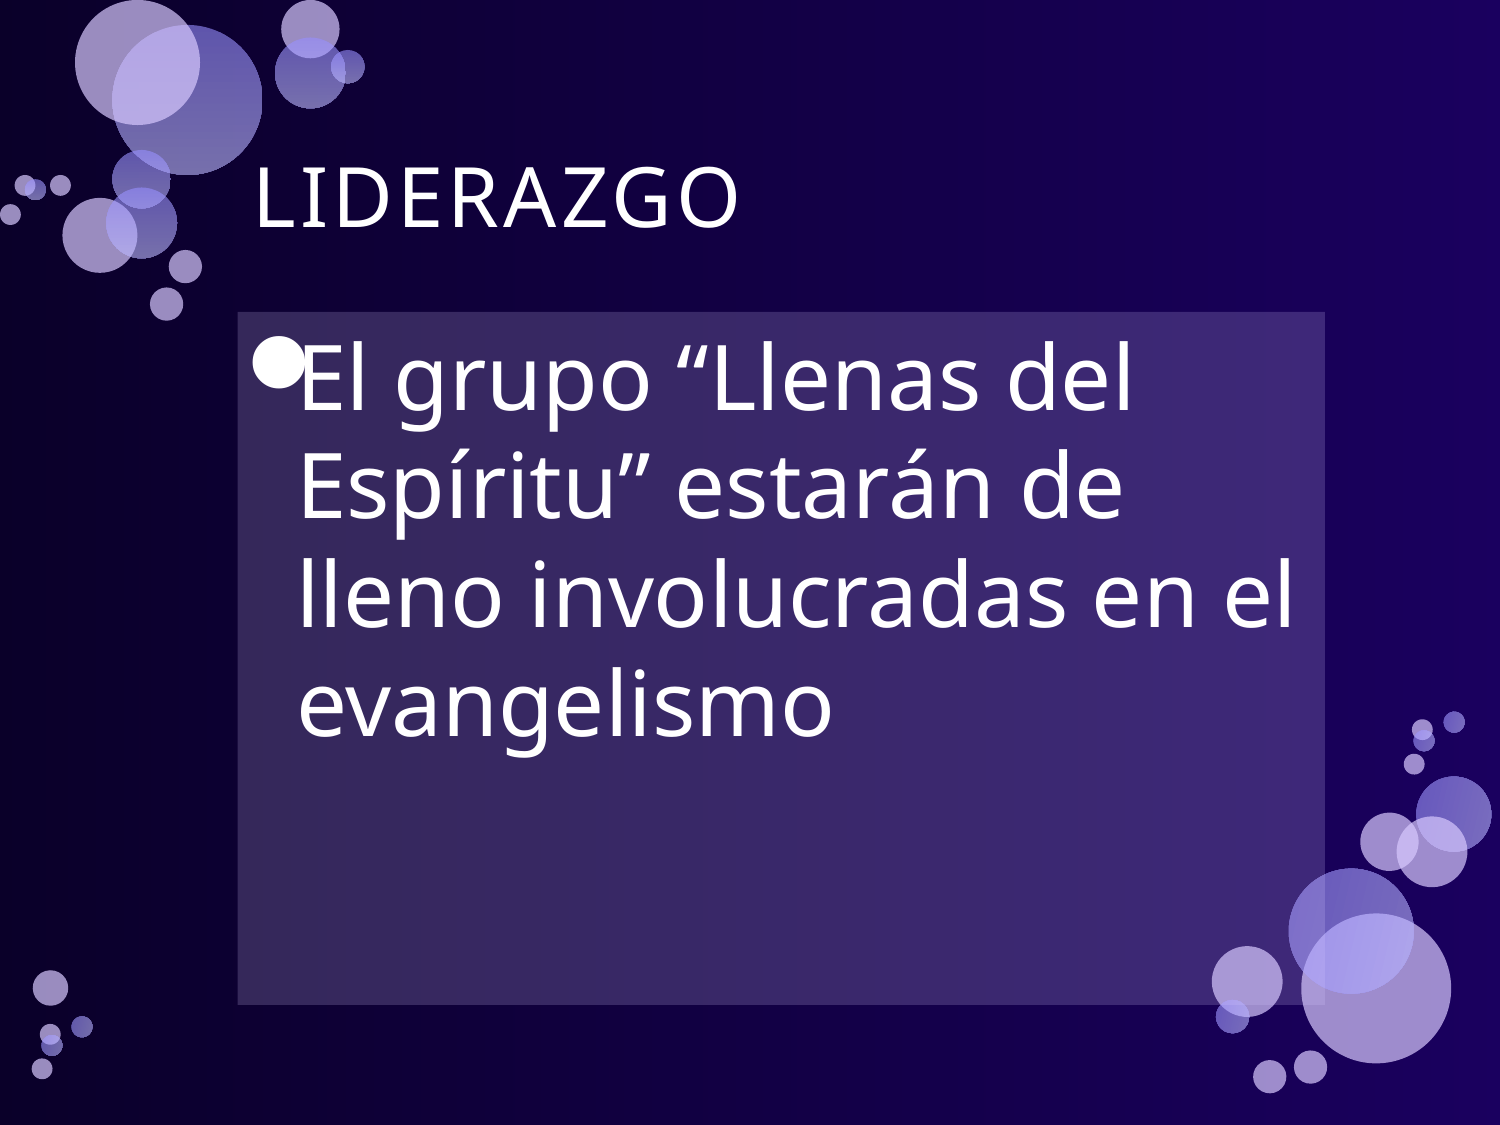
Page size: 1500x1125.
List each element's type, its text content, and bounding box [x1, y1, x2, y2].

list El grupo “Llenas del Espíritu” estarán de lleno involucradas en el evangelismo [237, 311, 1325, 1005]
title LIDERAZGO [237, 99, 1325, 288]
